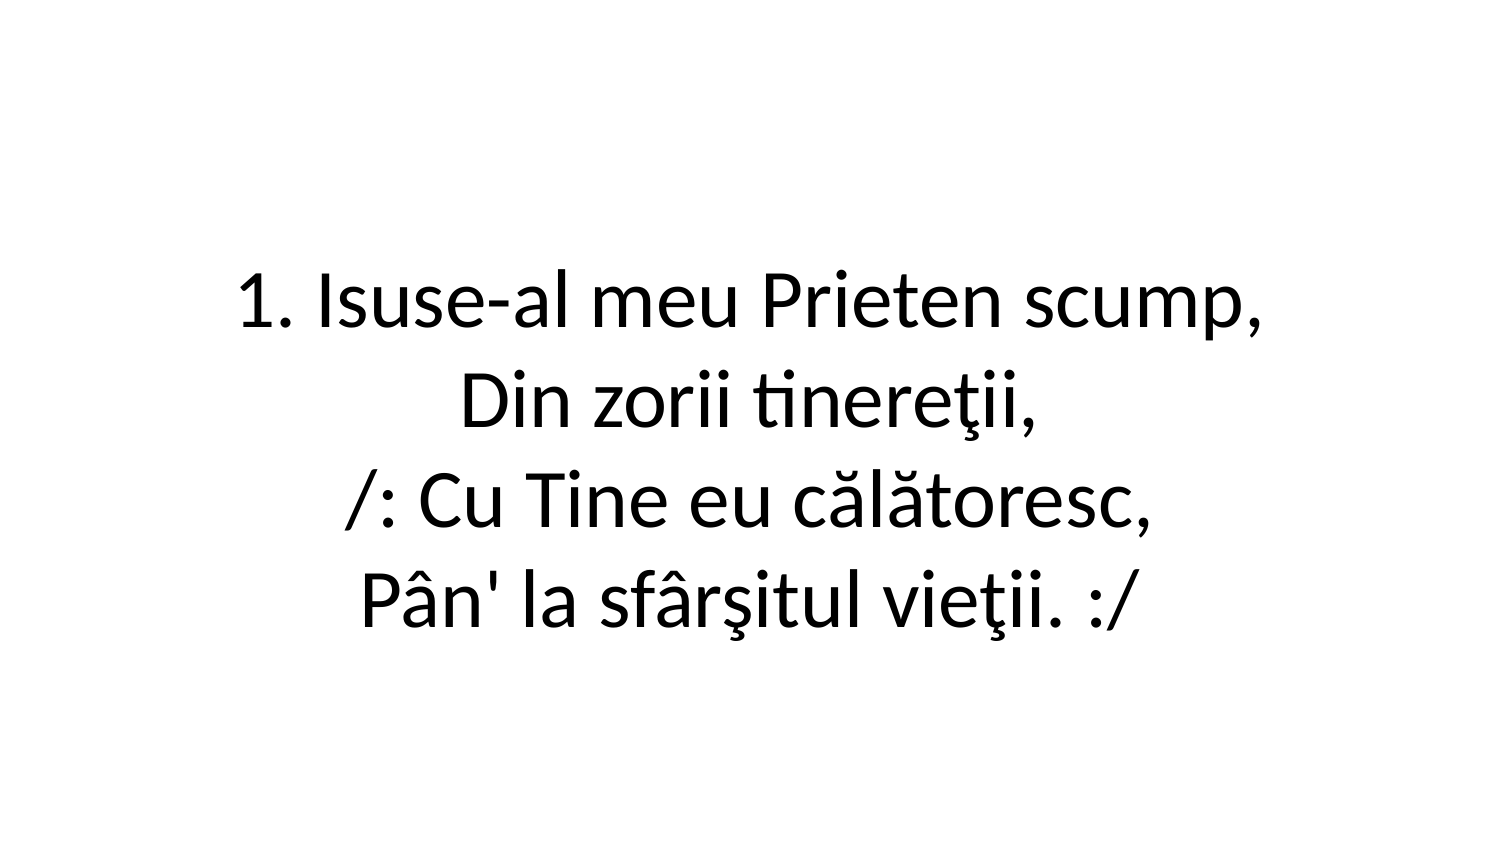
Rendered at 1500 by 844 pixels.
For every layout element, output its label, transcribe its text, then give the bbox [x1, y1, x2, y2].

text_box 1. Isuse-al meu Prieten scump, Din zorii tinereţii, /: Cu Tine eu călătoresc, Pân' la sfârşitul vieţii. :/ [218, 192, 1282, 652]
